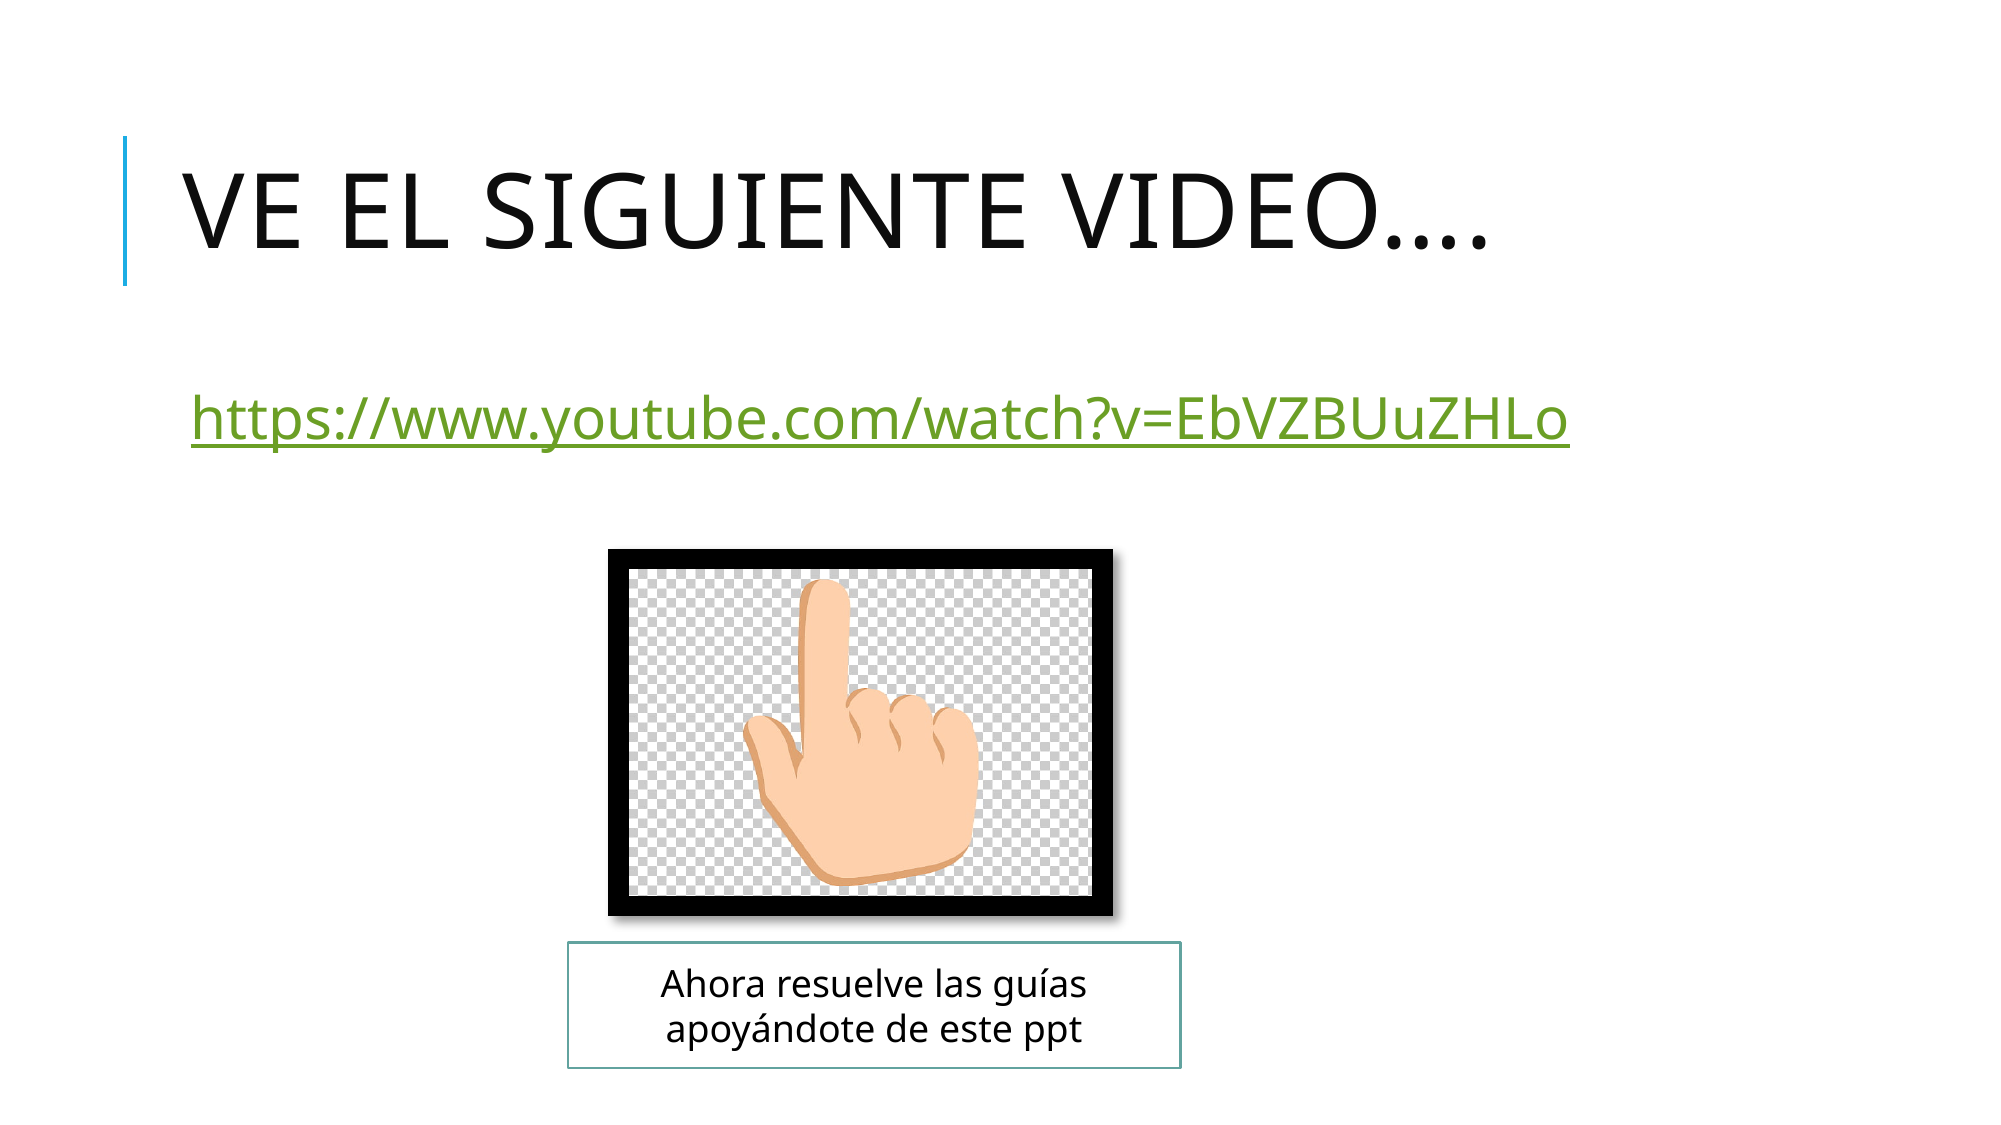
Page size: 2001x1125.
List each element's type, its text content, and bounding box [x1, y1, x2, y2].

list https://www.youtube.com/watch?v=EbVZBUuZHLo [168, 375, 1763, 1035]
text_box Ahora resuelve las guías apoyándote de este ppt [567, 941, 1182, 1069]
picture [628, 569, 1093, 896]
title Ve el siguiente video…. [168, 96, 1763, 342]
